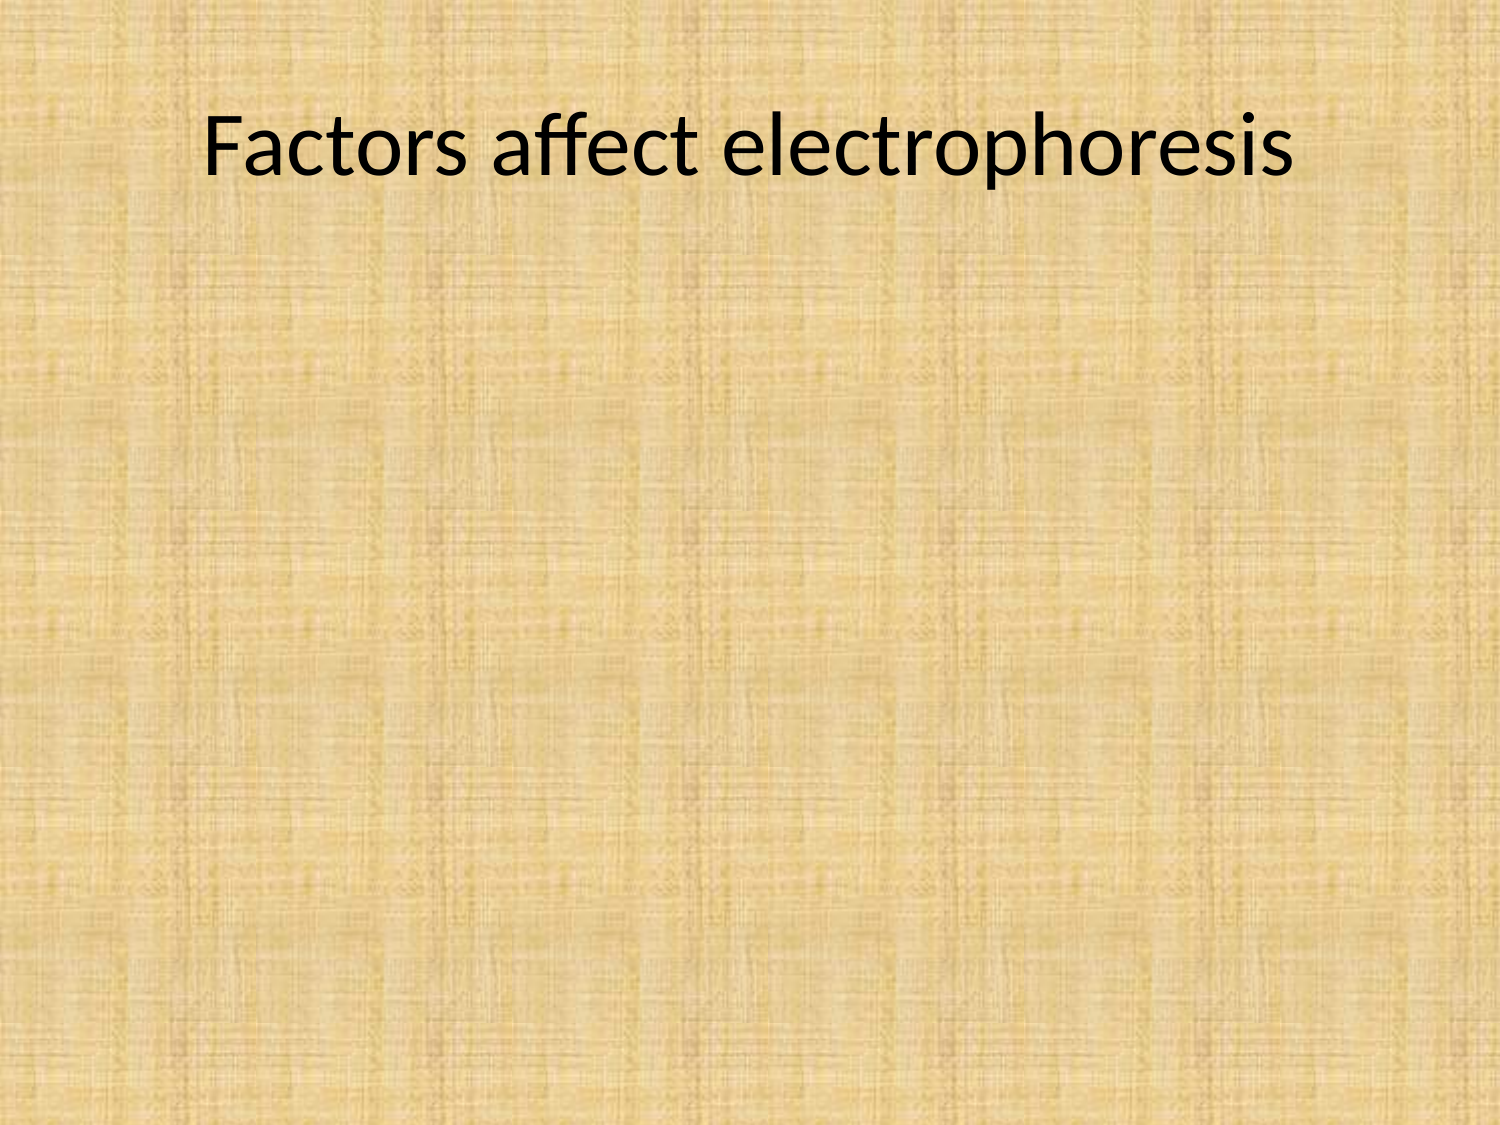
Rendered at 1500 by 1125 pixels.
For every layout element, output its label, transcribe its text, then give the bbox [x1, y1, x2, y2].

title Factors affect electrophoresis [75, 45, 1425, 233]
picture [0, 0, 1500, 1125]
